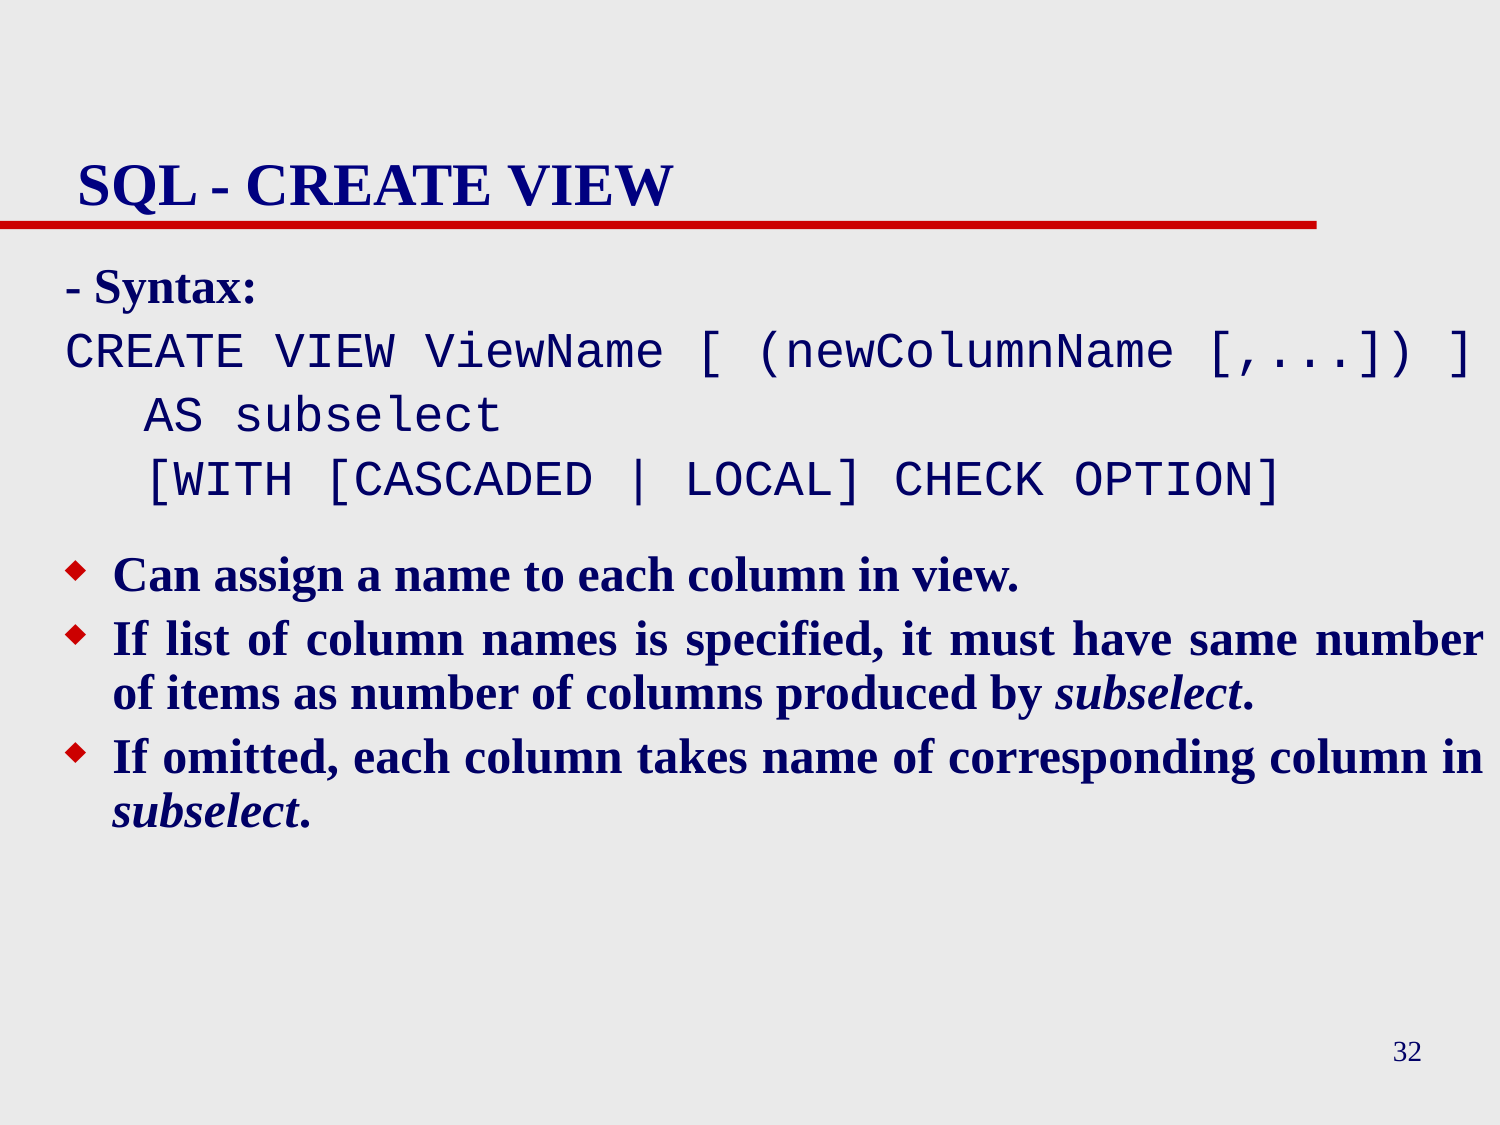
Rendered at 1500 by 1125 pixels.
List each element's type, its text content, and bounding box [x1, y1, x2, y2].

slide_number 32 [1124, 1012, 1438, 1088]
list - Syntax: CREATE VIEW ViewName [ (newColumnName [,...]) ] AS subselect [WITH [CASCADED | LOCAL] CHECK OPTION] Can assign a name to each column in view. If list of column names is specified, it must have same number of items as number of columns produced by subselect. If omitted, each column takes name of corresponding column in subselect. [49, 252, 1500, 953]
title SQL - CREATE VIEW [62, 43, 1338, 226]
